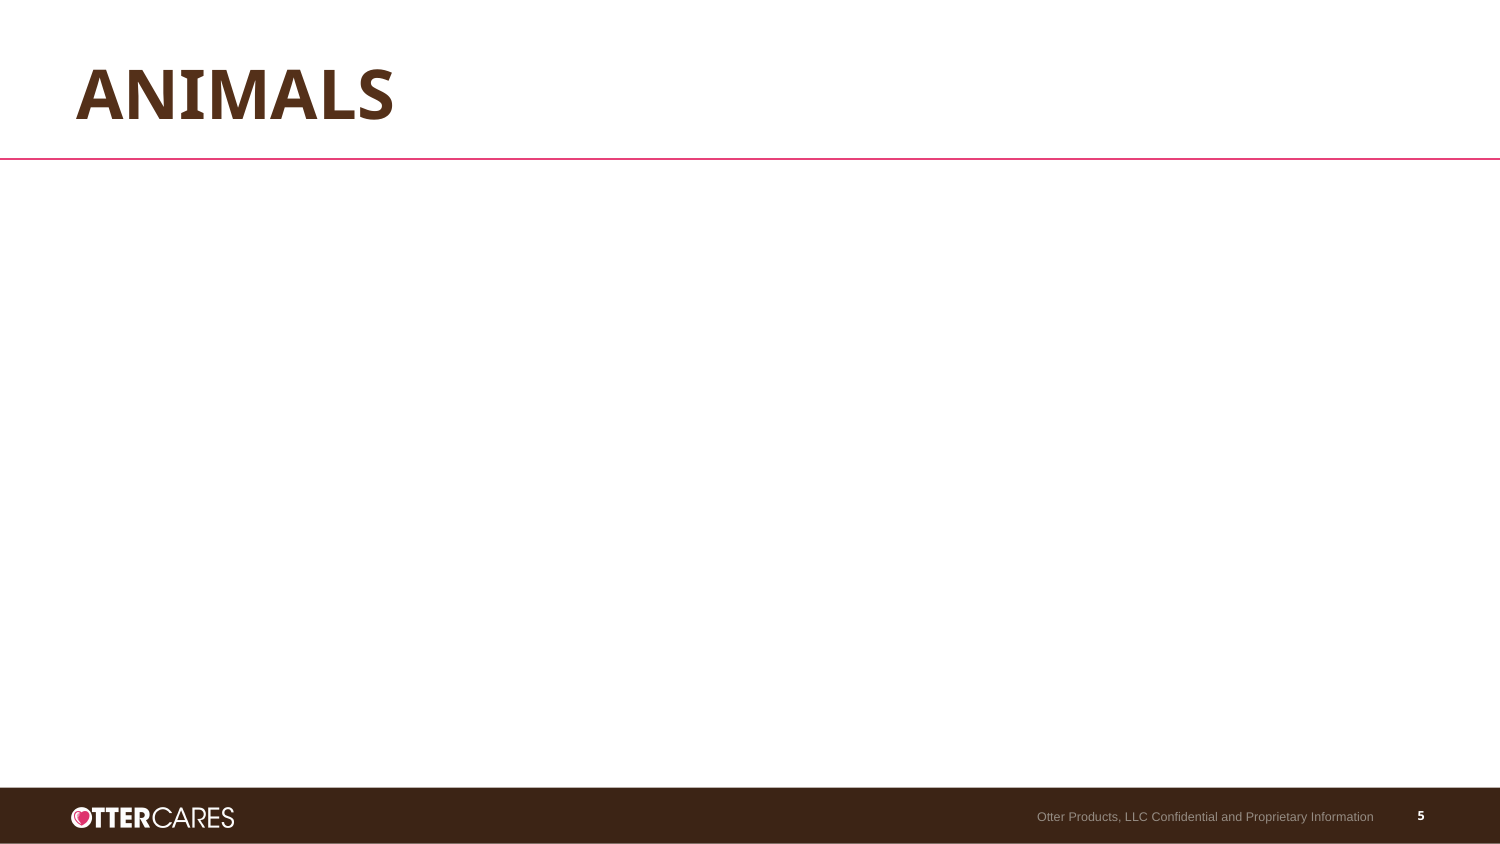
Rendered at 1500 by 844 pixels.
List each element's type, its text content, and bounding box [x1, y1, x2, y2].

title ANIMALS [76, 38, 1425, 146]
slide_number ‹#› [1378, 794, 1425, 840]
picture [71, 807, 234, 828]
footer Otter Products, LLC Confidential and Proprietary Information [871, 794, 1378, 840]
